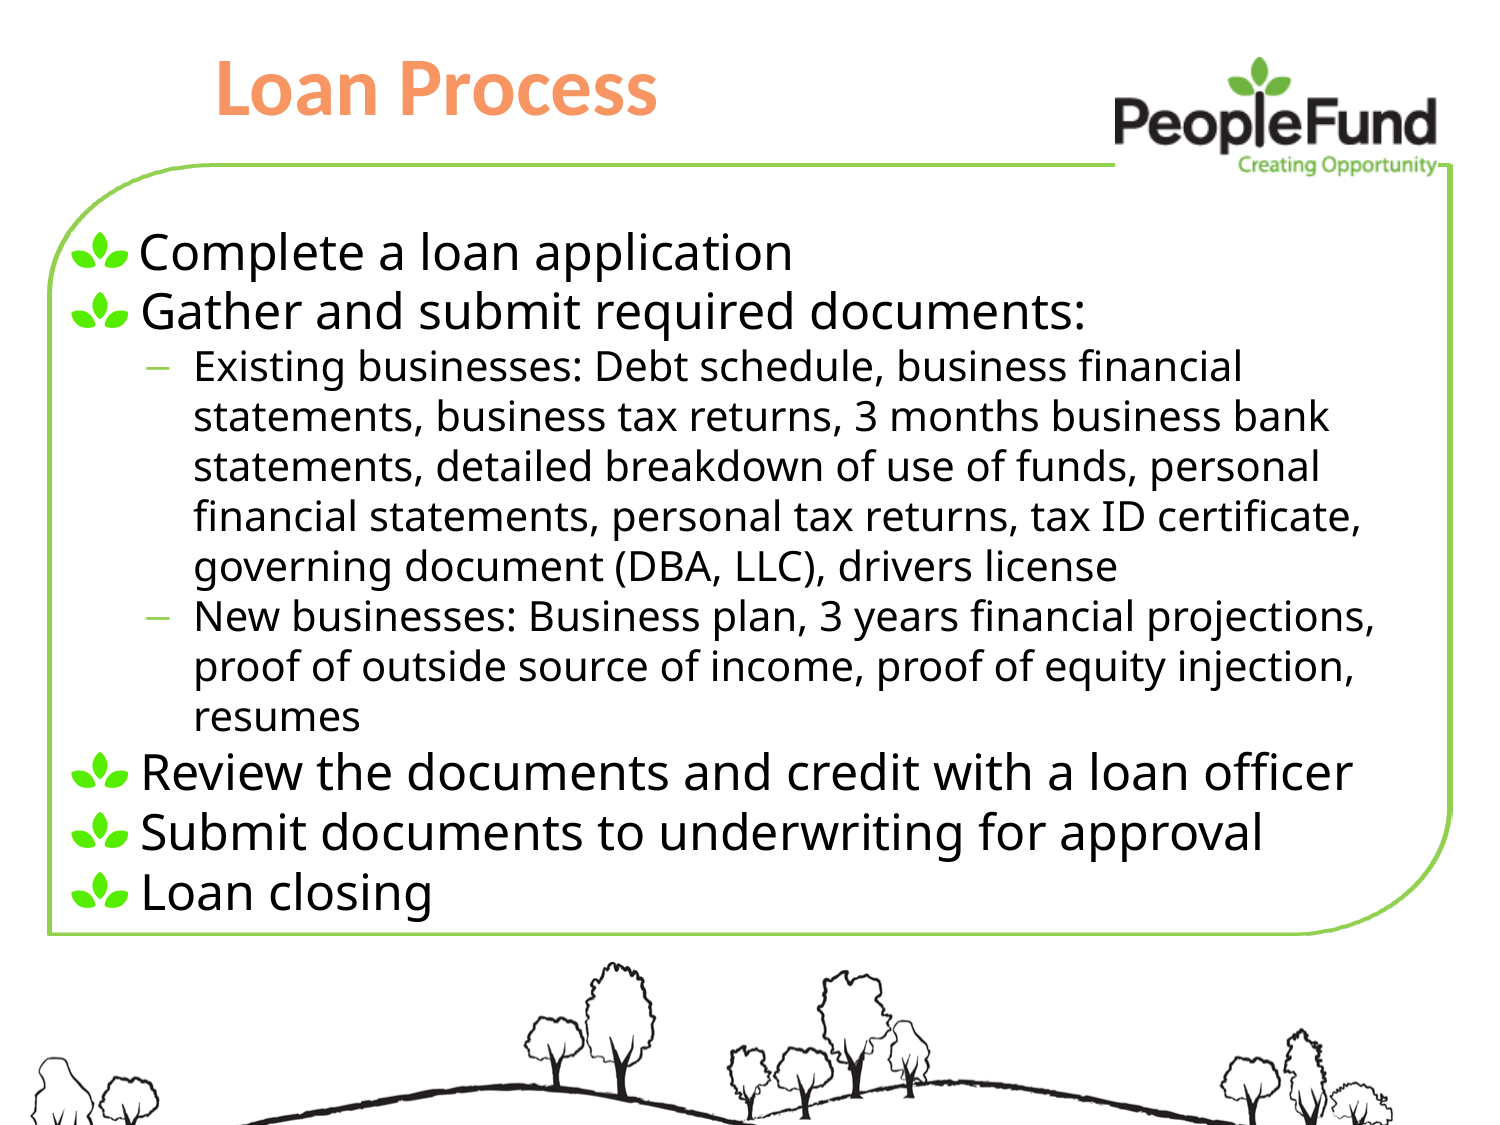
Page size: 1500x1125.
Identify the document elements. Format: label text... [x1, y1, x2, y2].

picture [47, 57, 1453, 937]
text_box Loan Process [0, 24, 938, 140]
picture [0, 962, 1500, 1125]
